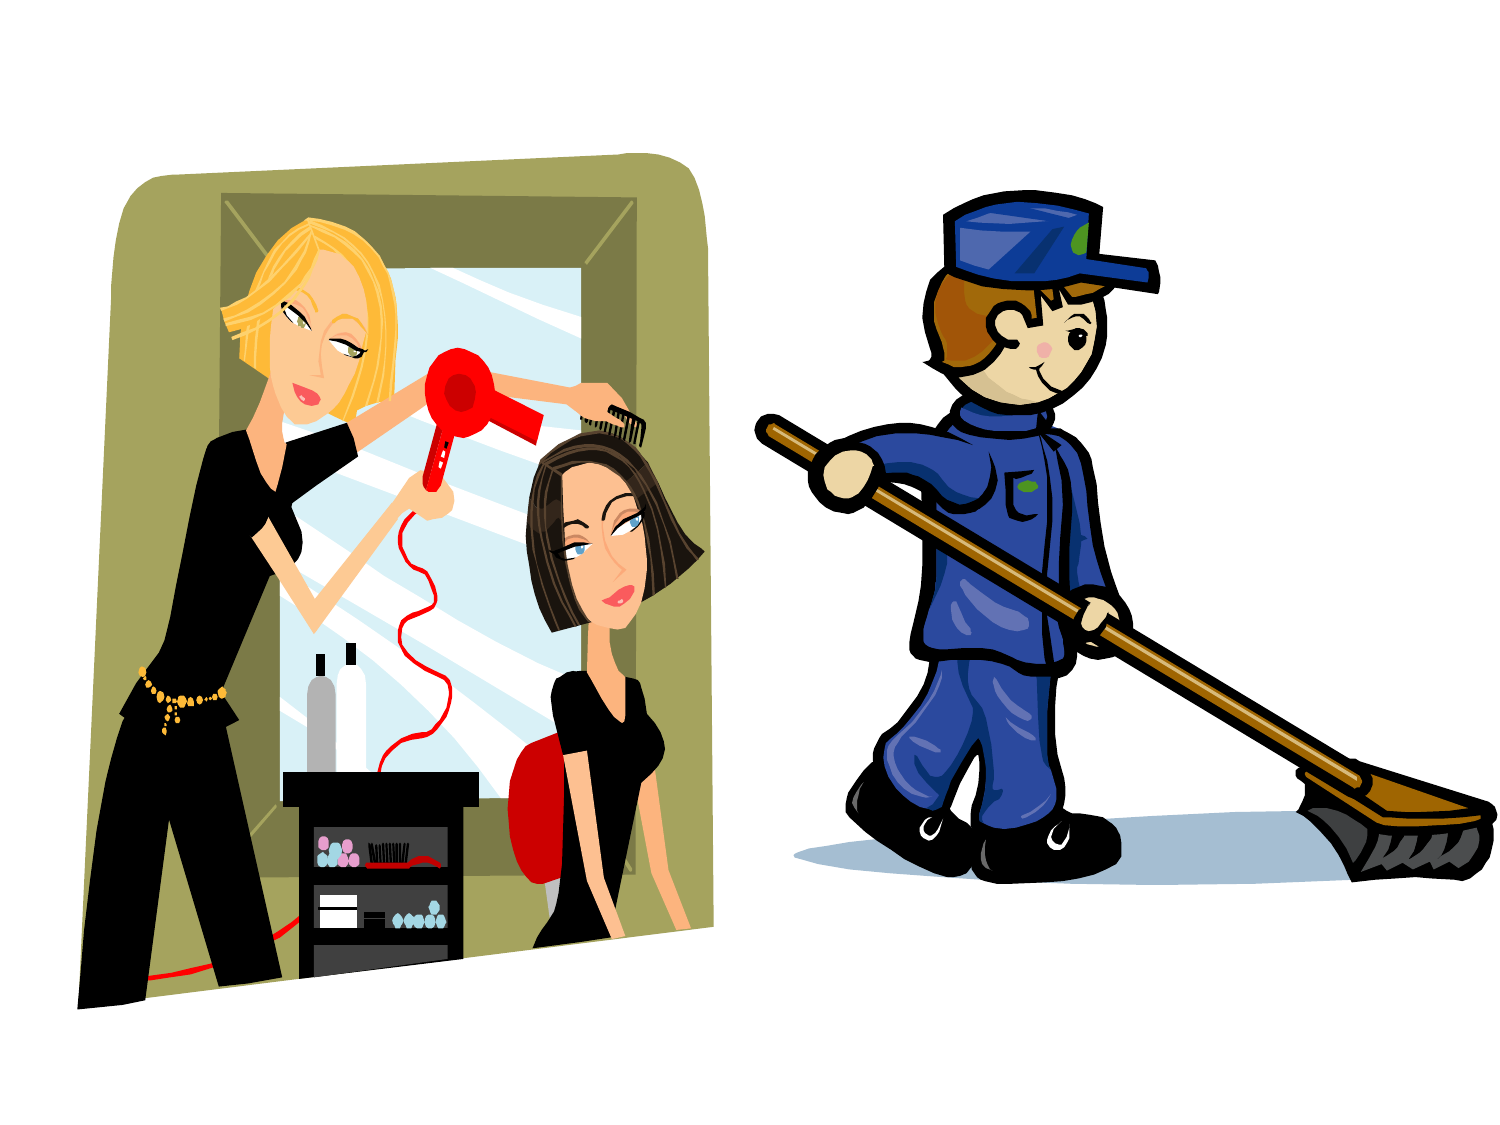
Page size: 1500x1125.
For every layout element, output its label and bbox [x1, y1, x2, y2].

picture [74, 149, 717, 1013]
picture [751, 187, 1500, 888]
